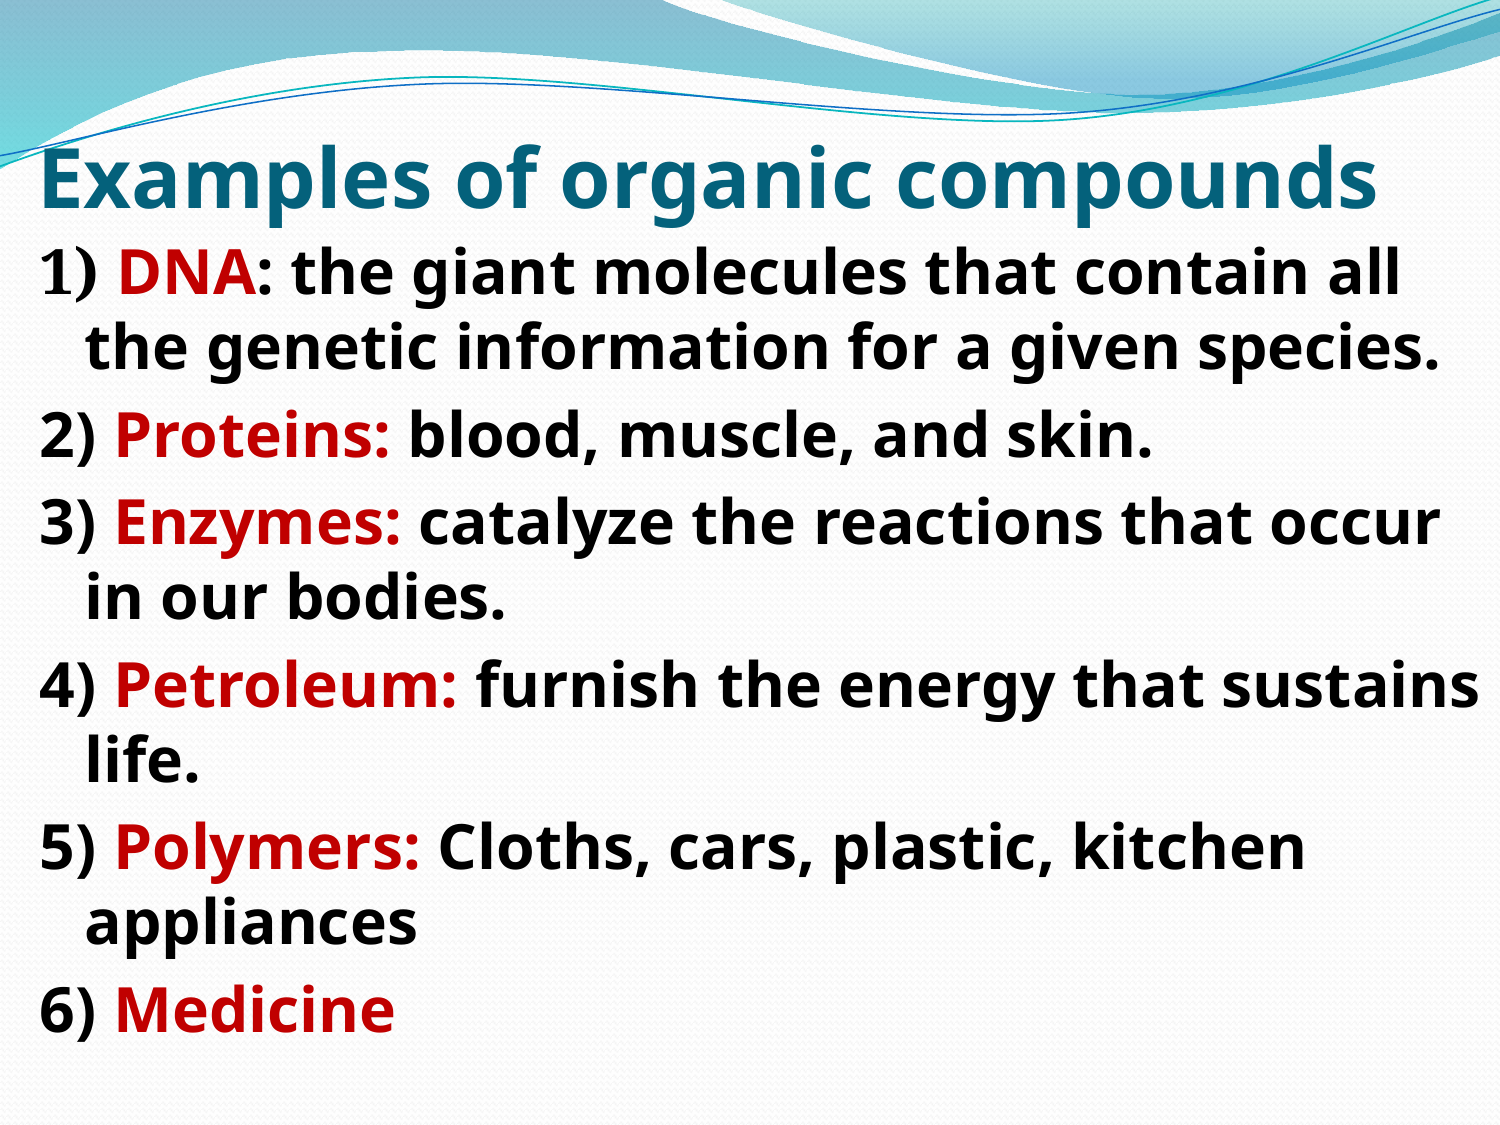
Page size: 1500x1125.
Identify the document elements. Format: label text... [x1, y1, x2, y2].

list 1) DNA: the giant molecules that contain all the genetic information for a given species. 2) Proteins: blood, muscle, and skin. 3) Enzymes: catalyze the reactions that occur in our bodies. 4) Petroleum: furnish the energy that sustains life. 5) Polymers: Cloths, cars, plastic, kitchen appliances 6) Medicine [24, 224, 1500, 1038]
title Examples of organic compounds [37, 124, 1500, 224]
